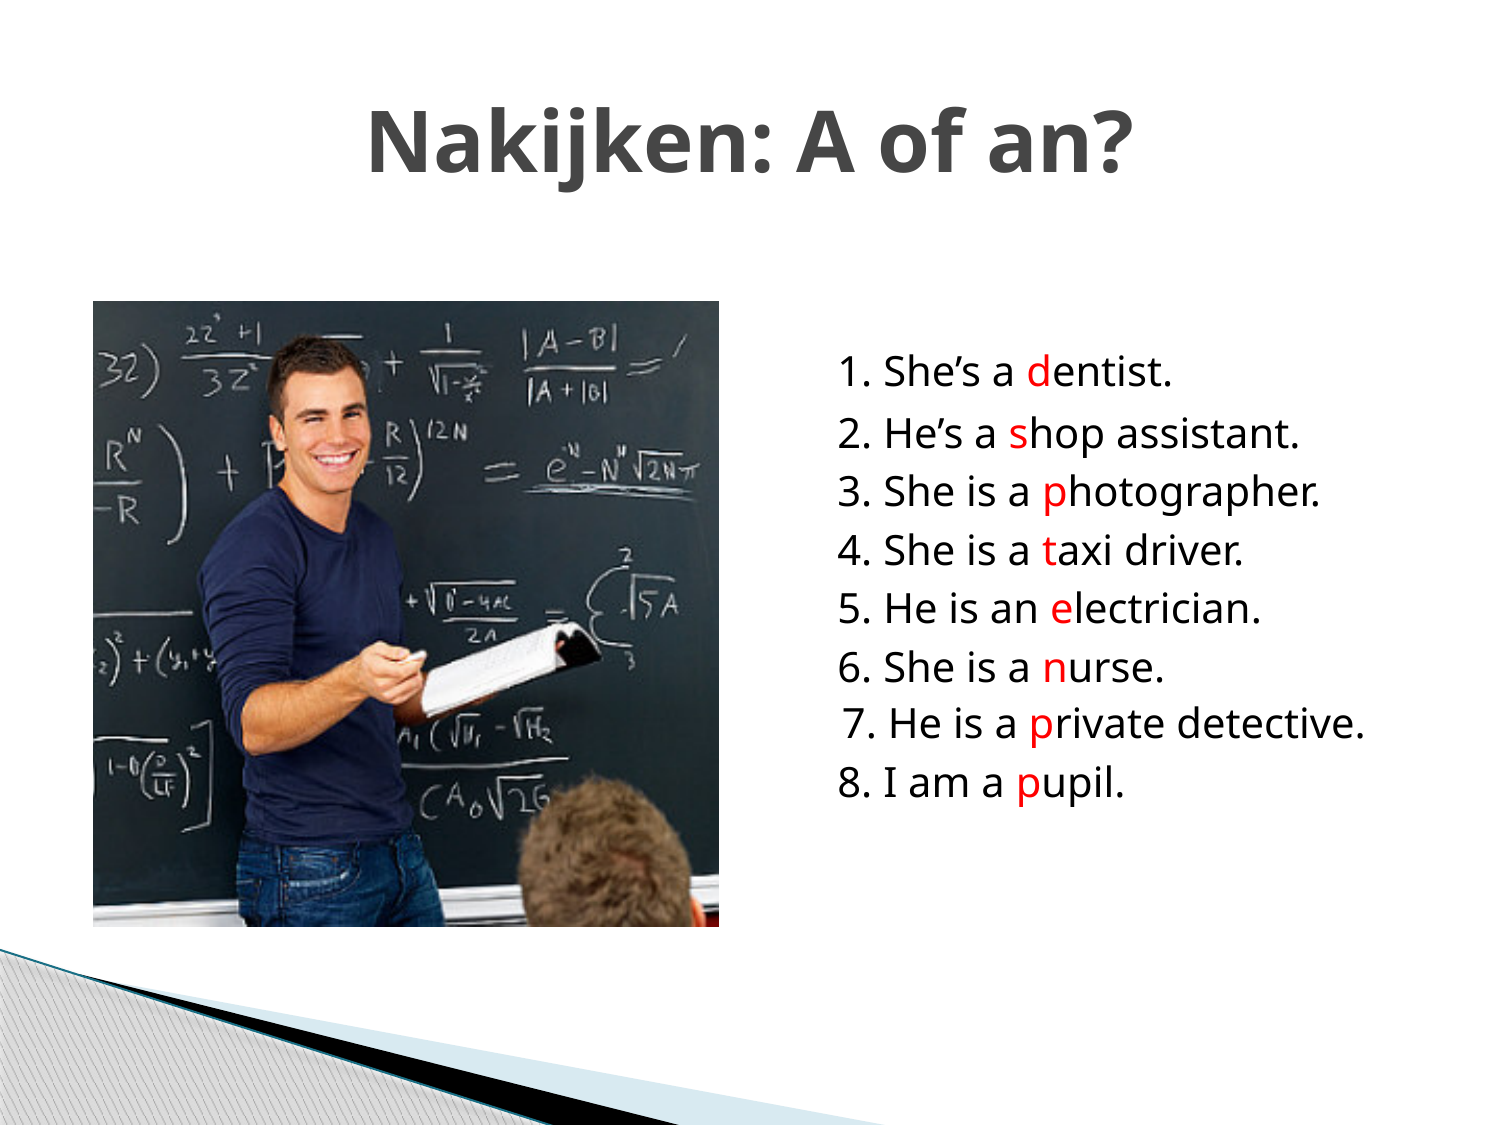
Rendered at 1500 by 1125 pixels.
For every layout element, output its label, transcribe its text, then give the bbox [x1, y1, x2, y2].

list 1. She’s a dentist. 2. He’s a shop assistant. 3. She is a photographer. 4. She is a taxi driver. 5. He is an electrician. 6. She is a nurse. 7. He is a private detective. 8. I am a pupil. [762, 243, 1425, 986]
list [93, 301, 719, 927]
title Nakijken: A of an? [75, 45, 1425, 233]
